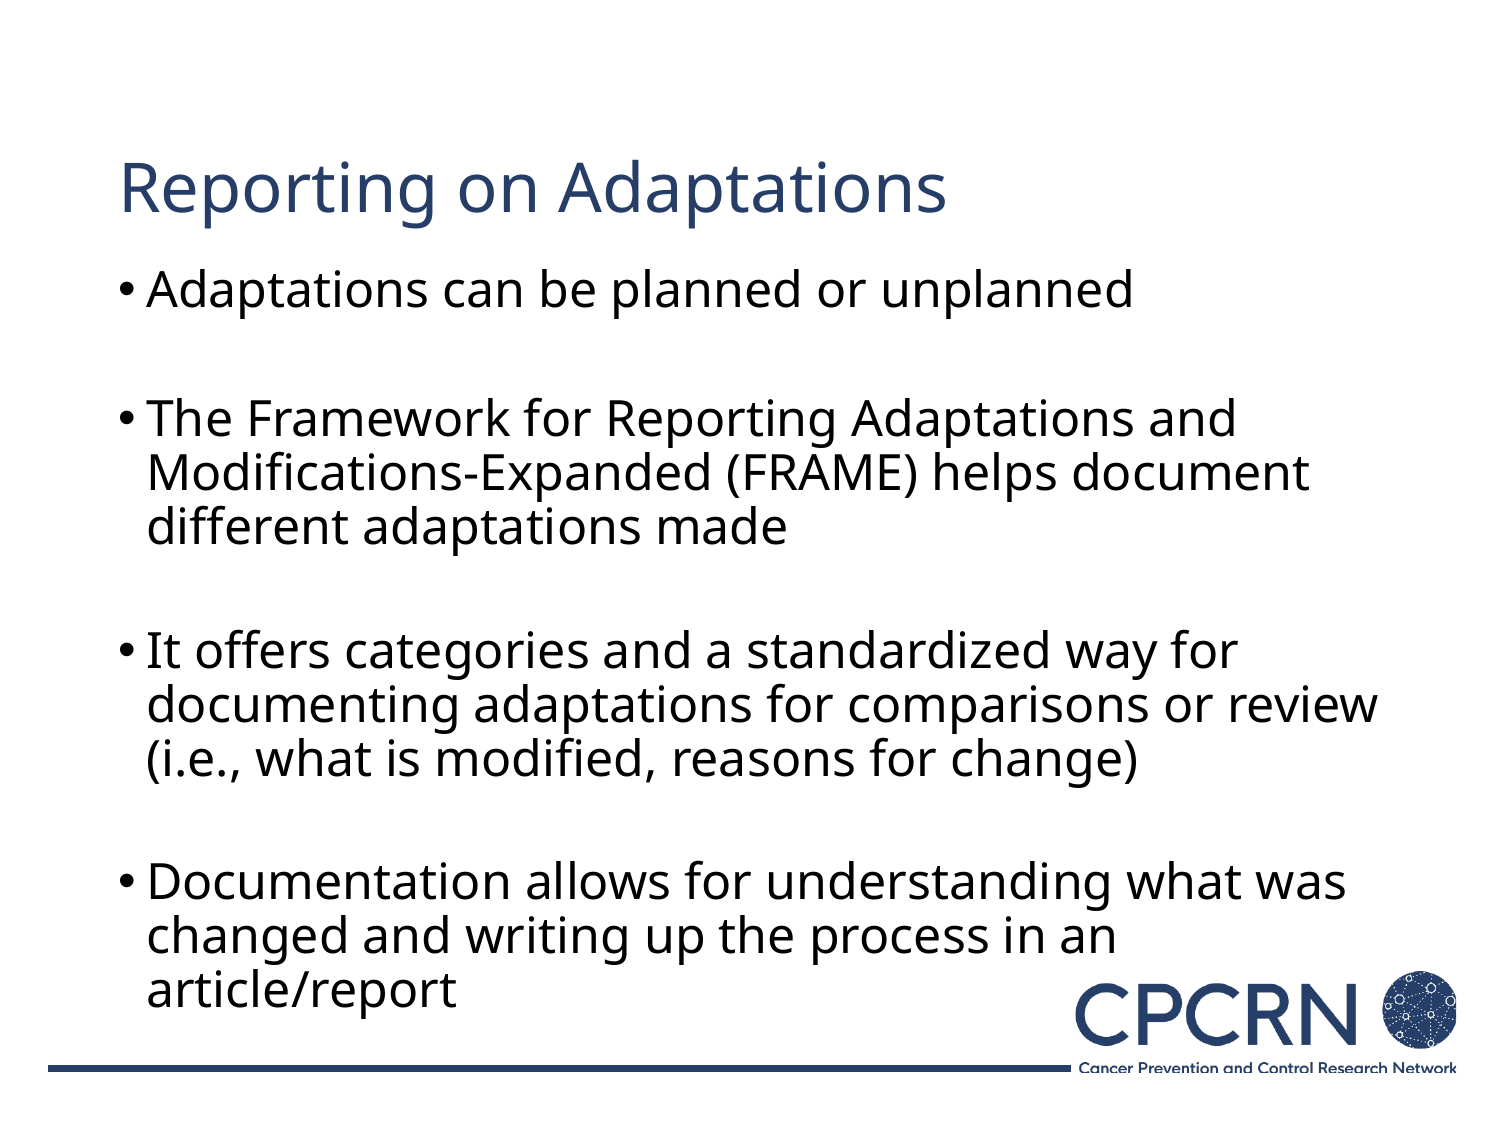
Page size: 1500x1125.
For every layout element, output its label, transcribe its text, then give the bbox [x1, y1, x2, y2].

title Reporting on Adaptations [103, 103, 1397, 256]
list Adaptations can be planned or unplanned The Framework for Reporting Adaptations and Modifications-Expanded (FRAME) helps document different adaptations made It offers categories and a standardized way for documenting adaptations for comparisons or review (i.e., what is modified, reasons for change) Documentation allows for understanding what was changed and writing up the process in an article/report [103, 256, 1397, 929]
